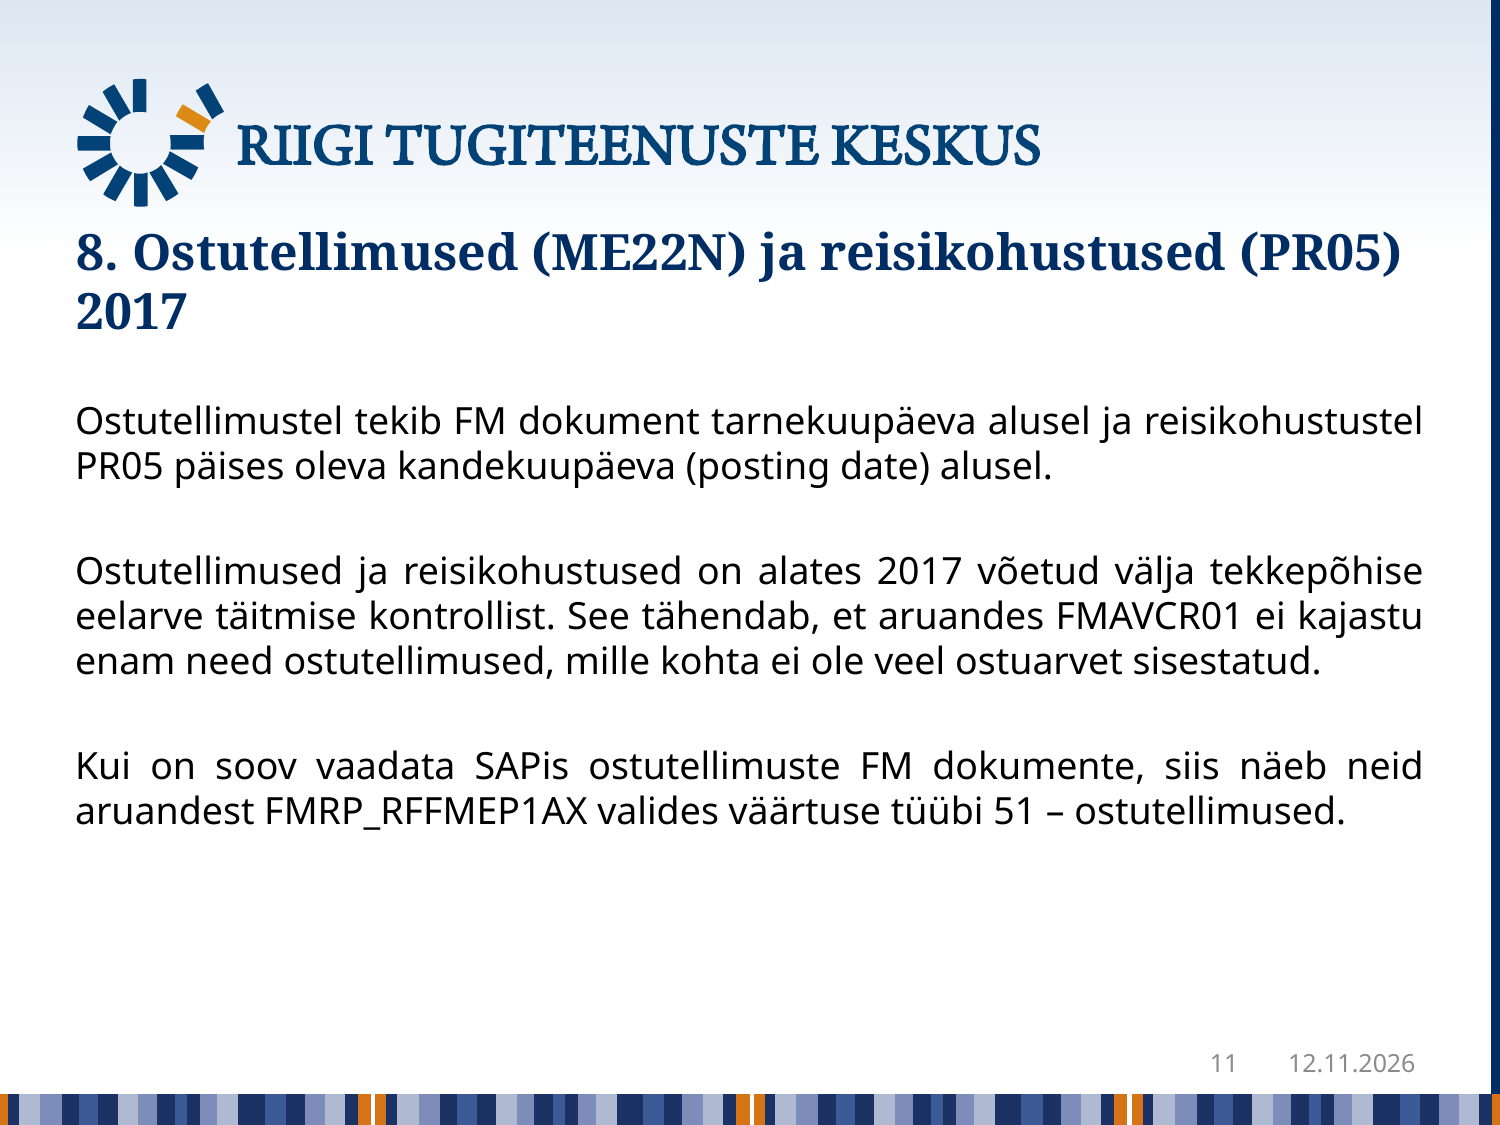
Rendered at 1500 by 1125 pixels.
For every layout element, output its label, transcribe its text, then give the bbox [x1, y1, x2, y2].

title 8. Ostutellimused (ME22N) ja reisikohustused (PR05) 2017 [76, 219, 1427, 360]
list Ostutellimustel tekib FM dokument tarnekuupäeva alusel ja reisikohustustel PR05 päises oleva kandekuupäeva (posting date) alusel. Ostutellimused ja reisikohustused on alates 2017 võetud välja tekkepõhise eelarve täitmise kontrollist. See tähendab, et aruandes FMAVCR01 ei kajastu enam need ostutellimused, mille kohta ei ole veel ostuarvet sisestatud. Kui on soov vaadata SAPis ostutellimuste FM dokumente, siis näeb neid aruandest FMRP_RFFMEP1AX valides väärtuse tüübi 51 – ostutellimused. [75, 397, 1425, 1012]
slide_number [1269, 1035, 1431, 1095]
slide_number 11 [1139, 1035, 1254, 1095]
